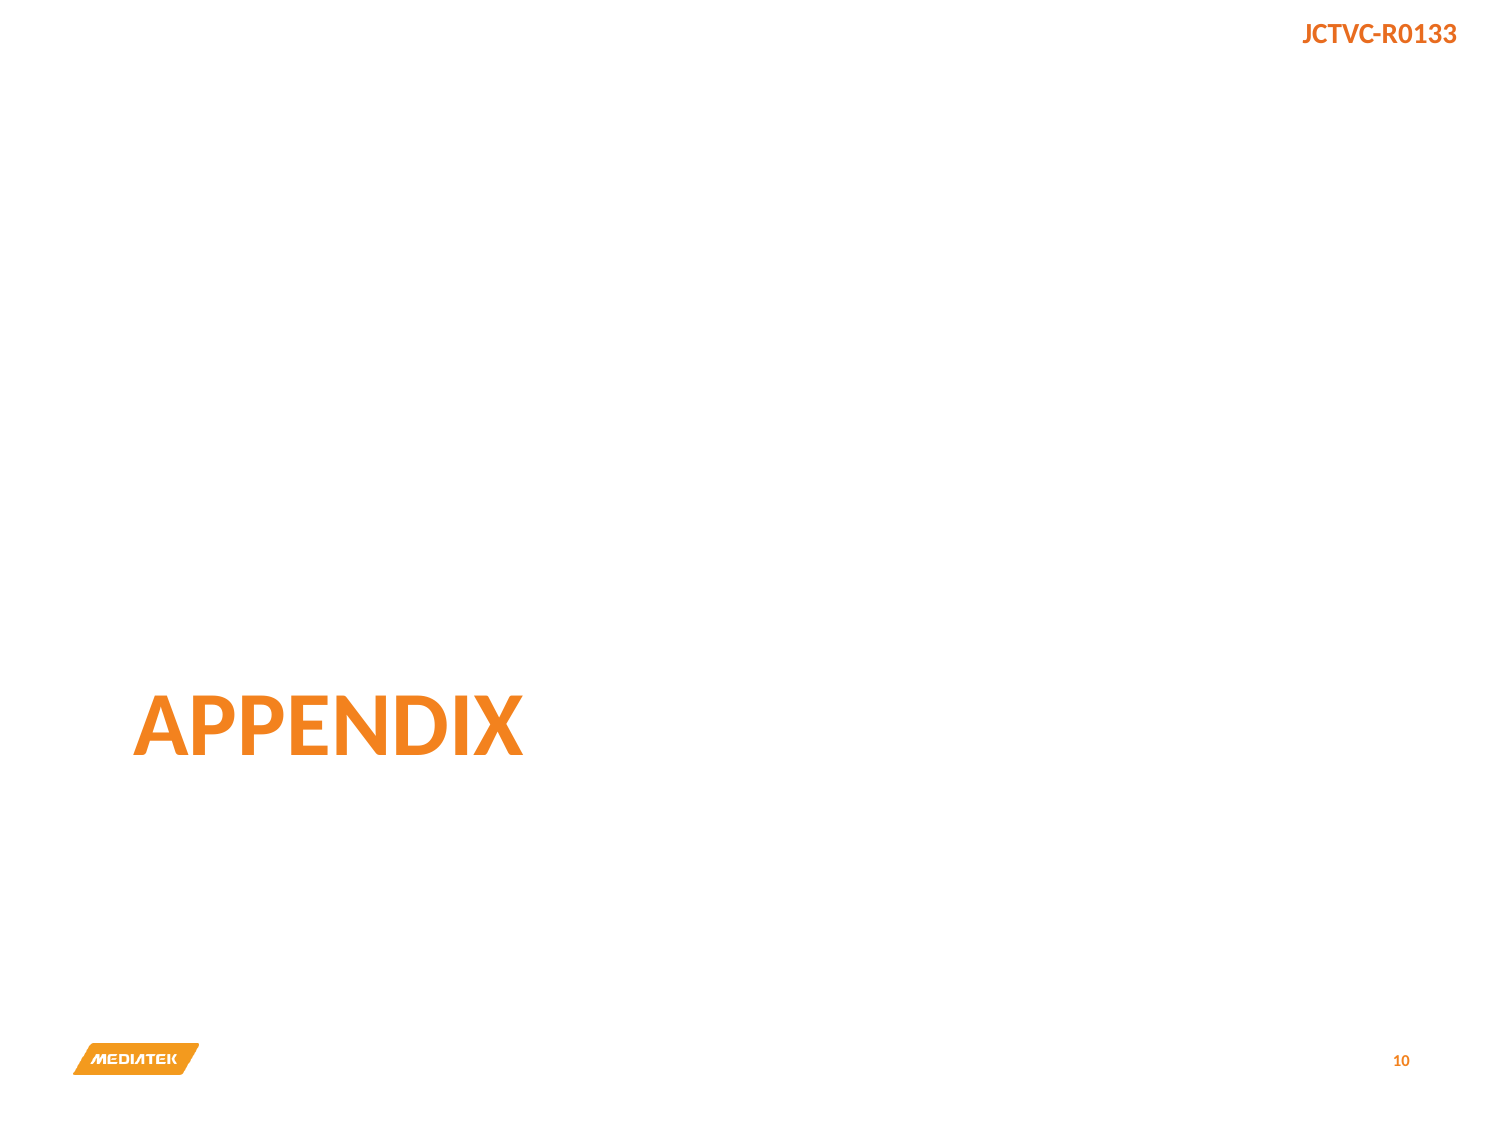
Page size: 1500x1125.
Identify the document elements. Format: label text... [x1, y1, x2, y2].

title Appendix [118, 677, 1394, 901]
slide_number 10 [1251, 1029, 1425, 1090]
picture [73, 1043, 199, 1075]
